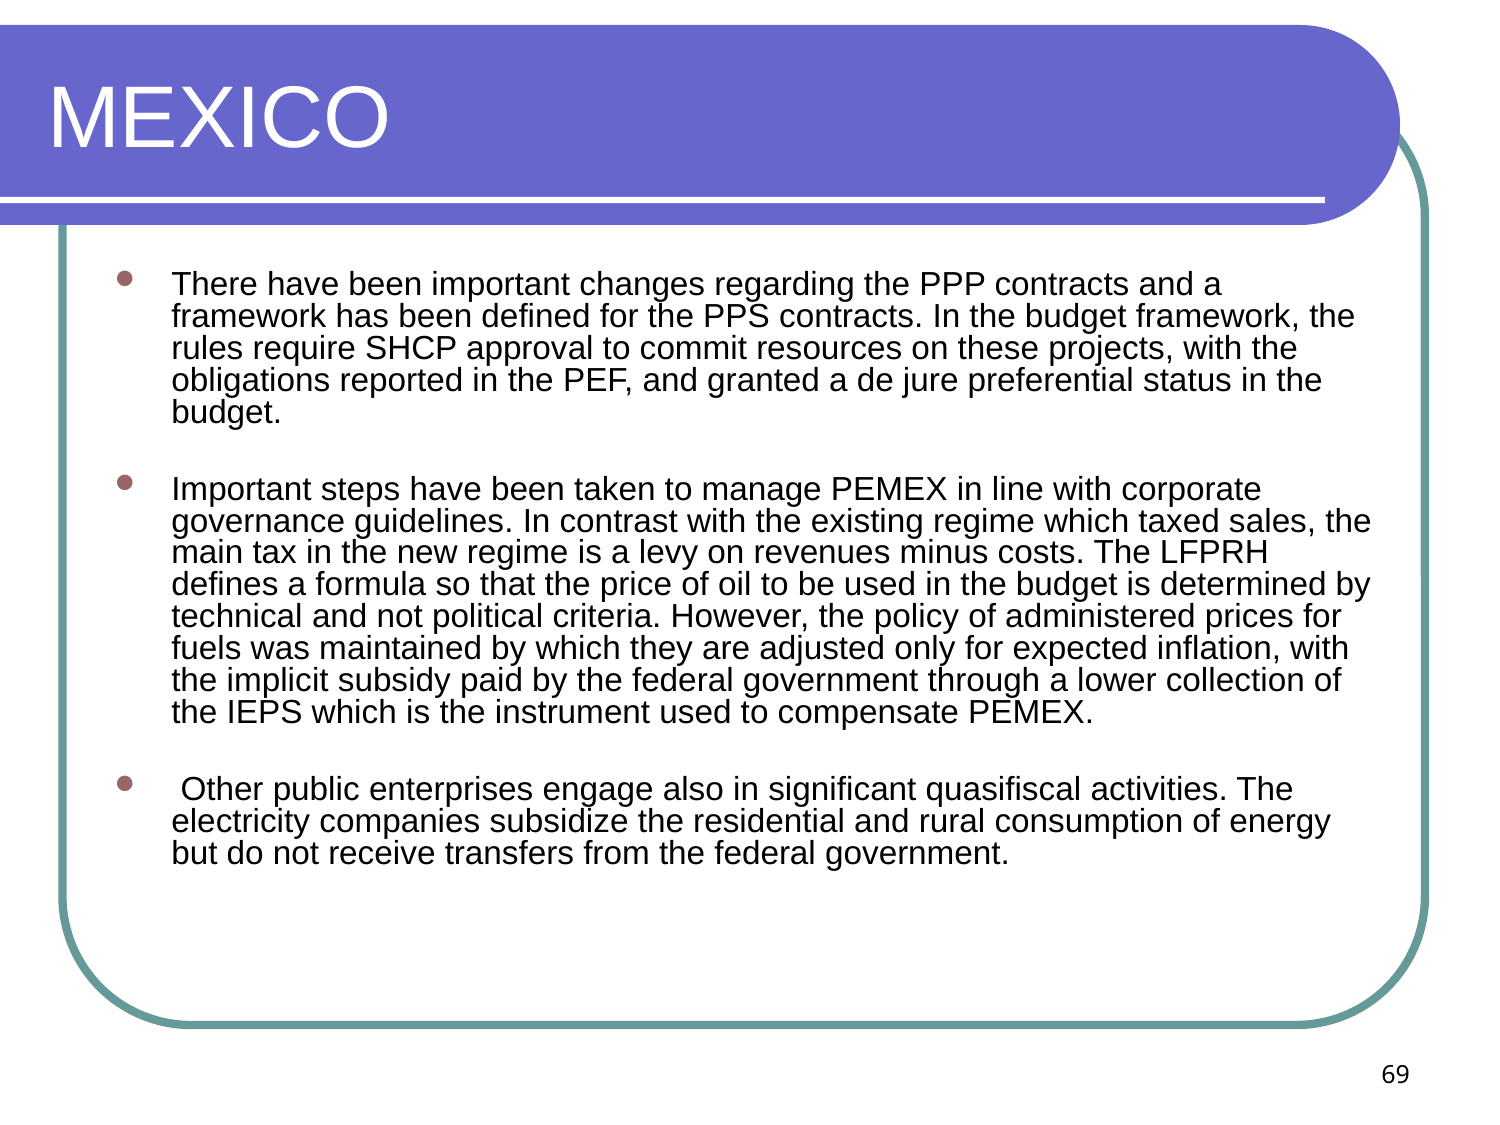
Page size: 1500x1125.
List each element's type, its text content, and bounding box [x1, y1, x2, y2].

list There have been important changes regarding the PPP contracts and a framework has been defined for the PPS contracts. In the budget framework, the rules require SHCP approval to commit resources on these projects, with the obligations reported in the PEF, and granted a de jure preferential status in the budget. Important steps have been taken to manage PEMEX in line with corporate governance guidelines. In contrast with the existing regime which taxed sales, the main tax in the new regime is a levy on revenues minus costs. The LFPRH defines a formula so that the price of oil to be used in the budget is determined by technical and not political criteria. However, the policy of administered prices for fuels was maintained by which they are adjusted only for expected inflation, with the implicit subsidy paid by the federal government through a lower collection of the IEPS which is the instrument used to compensate PEMEX. Other public enterprises engage also in significant quasifiscal activities. The electricity companies subsidize the residential and rural consumption of energy but do not receive transfers from the federal government. [99, 262, 1401, 988]
title MEXICO [31, 37, 1348, 188]
slide_number 69 [1074, 1024, 1426, 1101]
